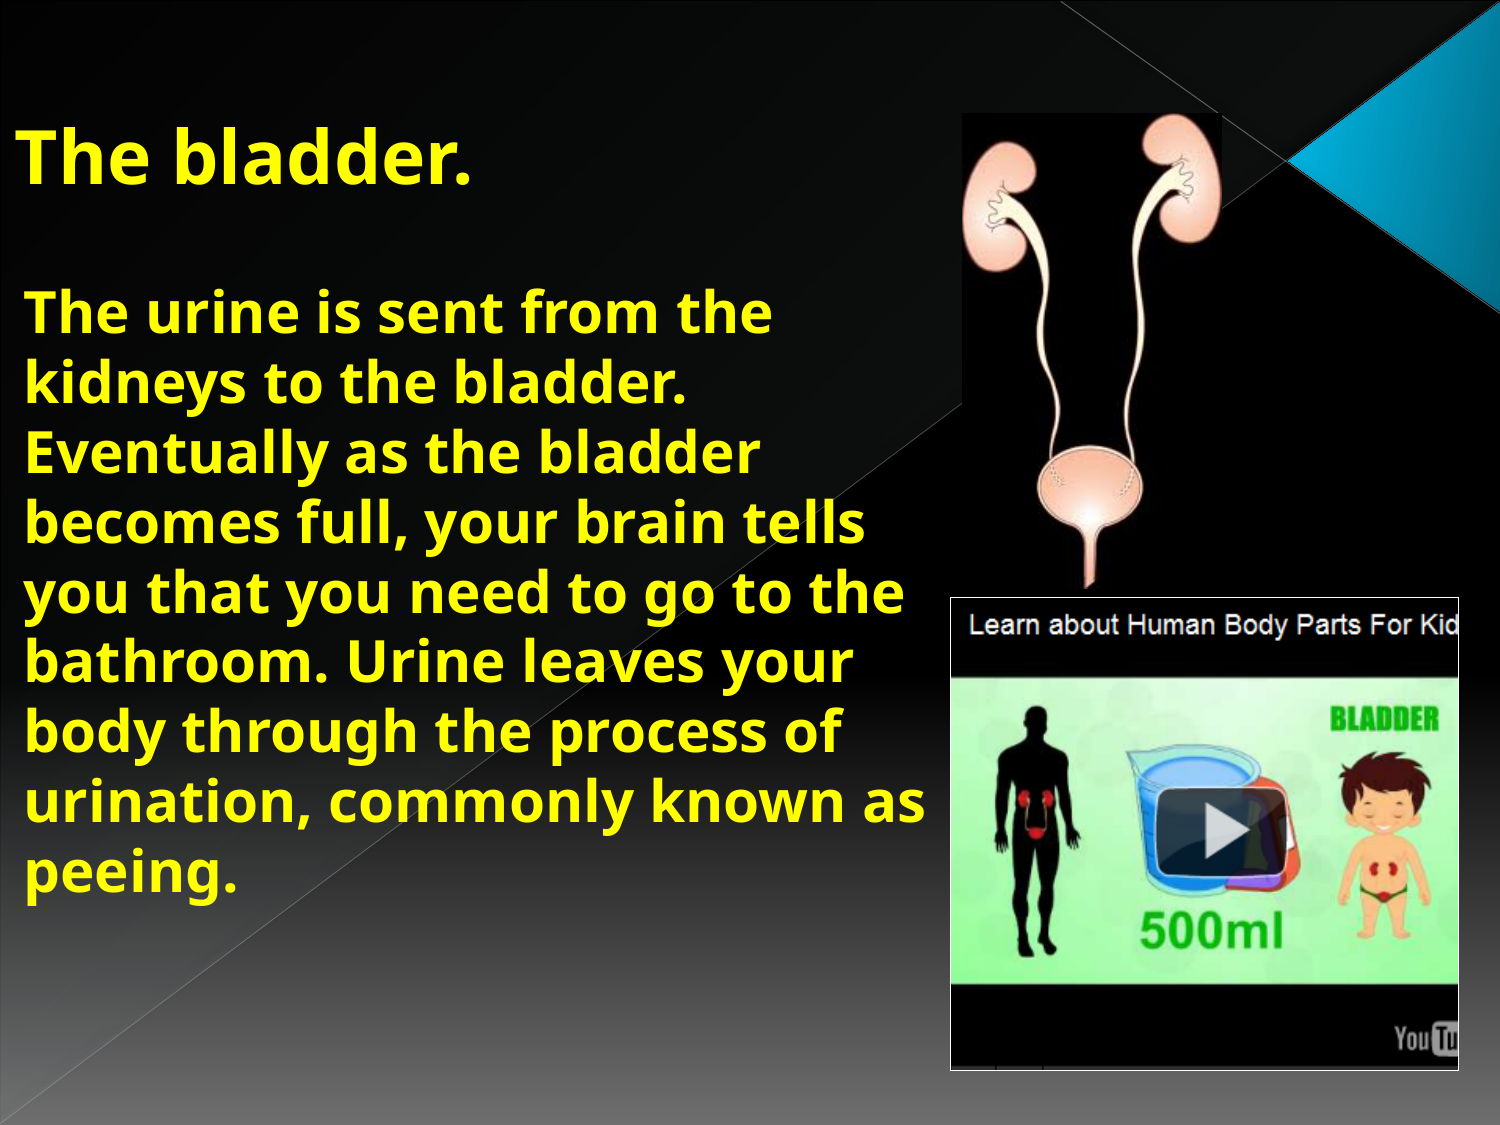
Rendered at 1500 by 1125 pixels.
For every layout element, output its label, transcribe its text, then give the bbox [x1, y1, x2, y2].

list The urine is sent from the kidneys to the bladder. Eventually as the bladder becomes full, your brain tells you that you need to go to the bathroom. Urine leaves your body through the process of urination, commonly known as peeing. [0, 267, 951, 1125]
title The bladder. [0, 42, 1188, 267]
picture [951, 598, 1458, 1070]
picture [962, 113, 1223, 589]
